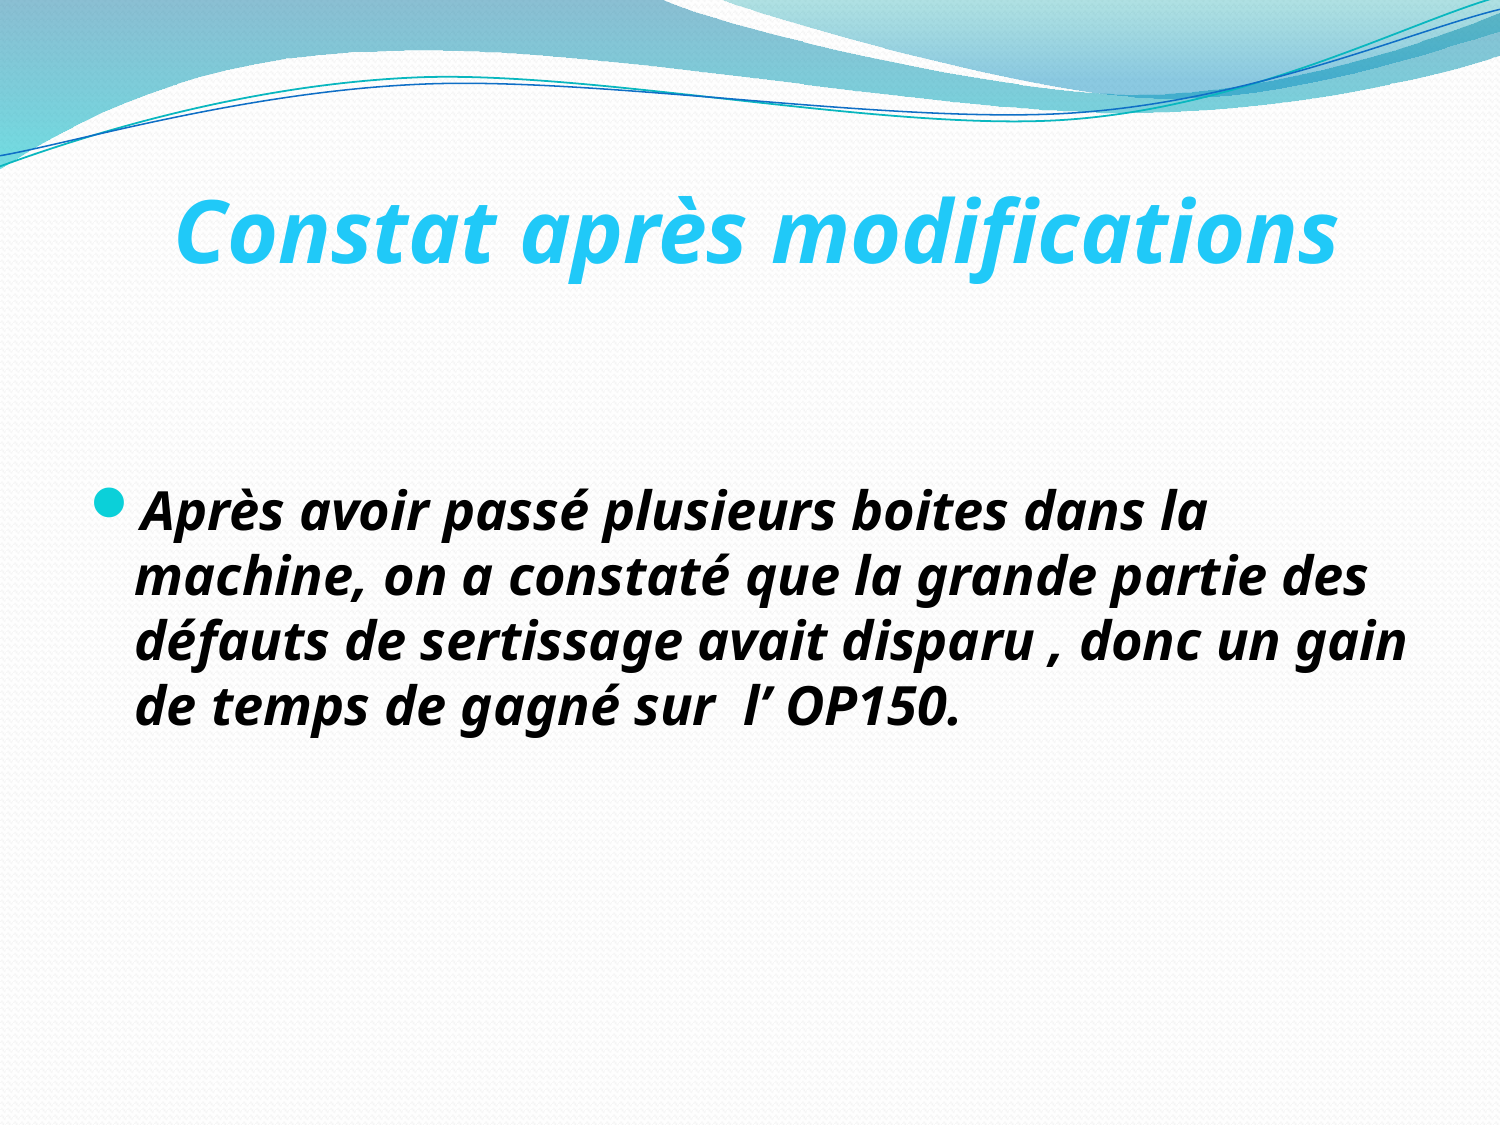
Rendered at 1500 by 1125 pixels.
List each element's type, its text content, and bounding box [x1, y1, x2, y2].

list Après avoir passé plusieurs boites dans la machine, on a constaté que la grande partie des défauts de sertissage avait disparu , donc un gain de temps de gagné sur l’ OP150. [75, 317, 1425, 1038]
title Constat après modifications [82, 93, 1432, 282]
